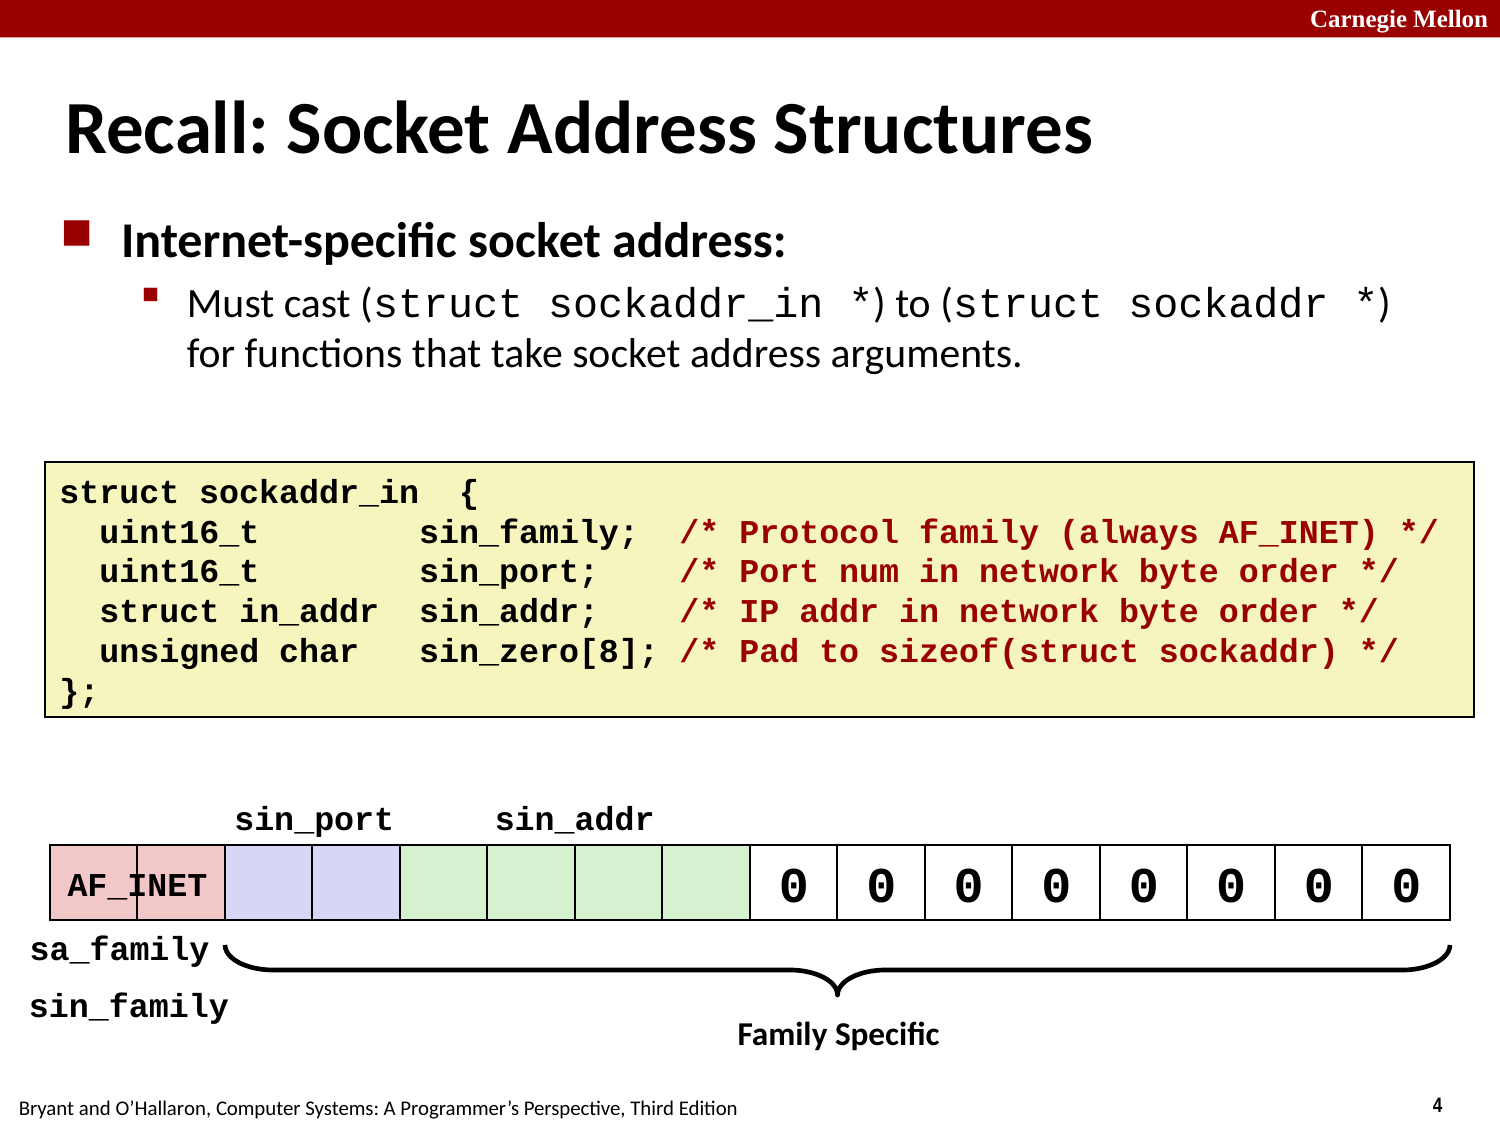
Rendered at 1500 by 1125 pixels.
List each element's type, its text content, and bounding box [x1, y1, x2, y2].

text_box 0 [749, 845, 837, 920]
text_box [137, 844, 224, 919]
text_box AF_INET [52, 855, 223, 911]
text_box 0 [924, 845, 1012, 920]
text_box 0 [1012, 845, 1099, 920]
text_box [224, 845, 312, 920]
text_box [662, 844, 750, 920]
text_box [49, 844, 137, 919]
title Recall: Socket Address Structures [49, 59, 1481, 188]
text_box sa_family [14, 919, 225, 975]
text_box sin_addr [480, 789, 670, 845]
text_box sin_family [13, 977, 244, 1032]
text_box [487, 845, 574, 920]
text_box 0 [1274, 845, 1362, 920]
text_box 0 [1362, 845, 1450, 920]
text_box [225, 945, 1450, 996]
text_box [574, 845, 662, 920]
list Internet-specific socket address: Must cast (struct sockaddr_in *) to (struct sockaddr *) for functions that take socket address arguments. [49, 199, 1413, 462]
text_box [399, 844, 487, 920]
text_box 0 [1099, 845, 1187, 920]
text_box [312, 845, 399, 920]
text_box struct sockaddr_in { uint16_t sin_family; /* Protocol family (always AF_INET) */ uint16_t sin_port; /* Port num in network byte order */ struct in_addr sin_addr; /* IP addr in network byte order */ unsigned char sin_zero[8]; /* Pad to sizeof(struct sockaddr) */ }; [44, 462, 1475, 717]
text_box Family Specific [722, 1004, 955, 1060]
text_box 0 [1187, 845, 1274, 920]
text_box sin_port [219, 789, 410, 845]
text_box 0 [837, 845, 924, 920]
